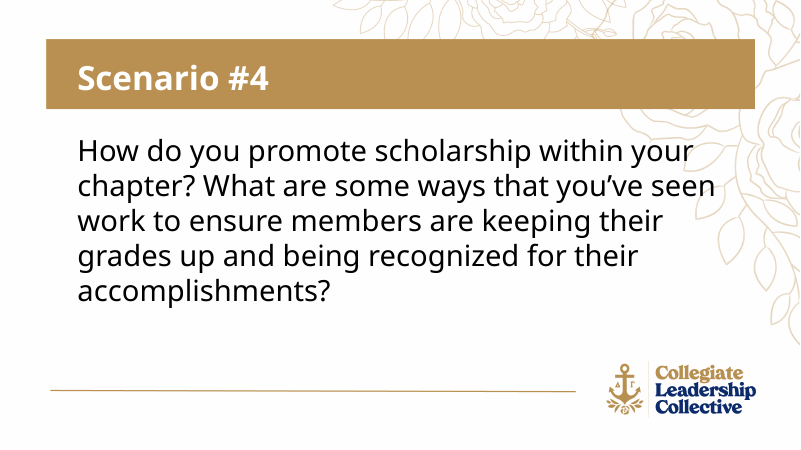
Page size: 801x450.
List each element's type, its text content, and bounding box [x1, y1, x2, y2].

list How do you promote scholarship within your chapter? What are some ways that you’ve seen work to ensure members are keeping their grades up and being recognized for their accomplishments? [62, 125, 738, 350]
picture [0, 0, 801, 450]
list Scenario #4 [62, 50, 738, 100]
